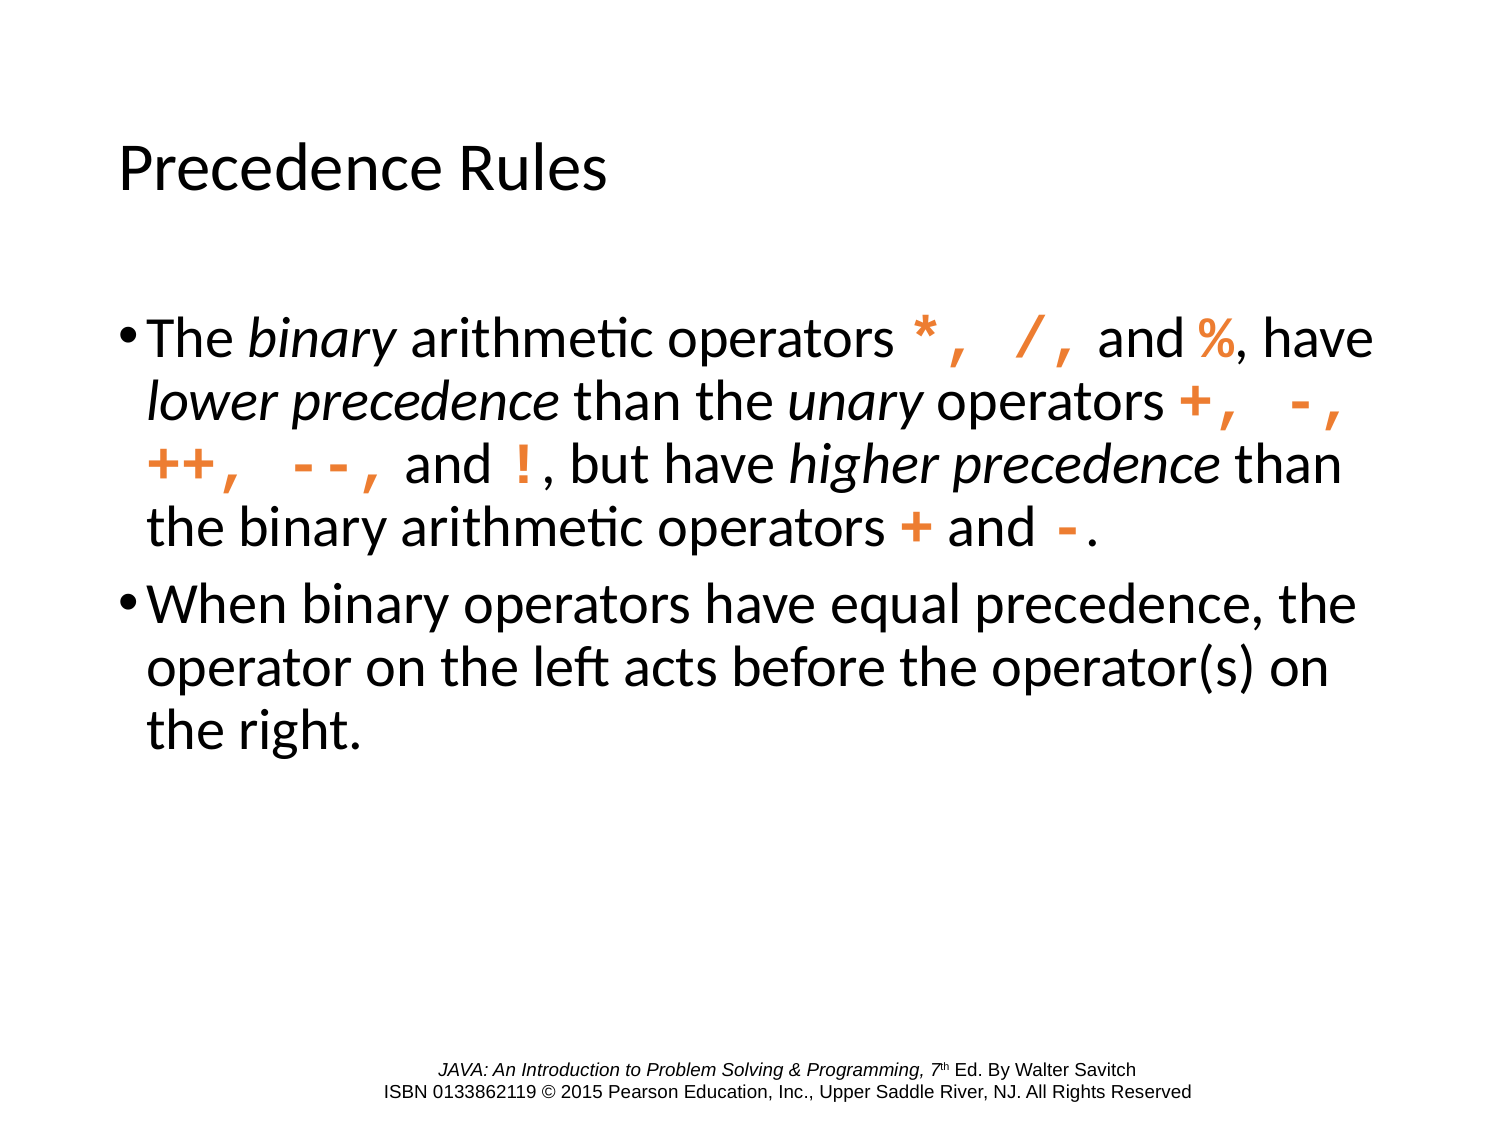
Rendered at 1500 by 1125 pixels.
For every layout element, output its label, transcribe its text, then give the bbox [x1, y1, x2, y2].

list The binary arithmetic operators *, /, and %, have lower precedence than the unary operators +, -, ++, --, and !, but have higher precedence than the binary arithmetic operators + and -. When binary operators have equal precedence, the operator on the left acts before the operator(s) on the right. [103, 299, 1397, 1014]
title Precedence Rules [103, 59, 1397, 278]
